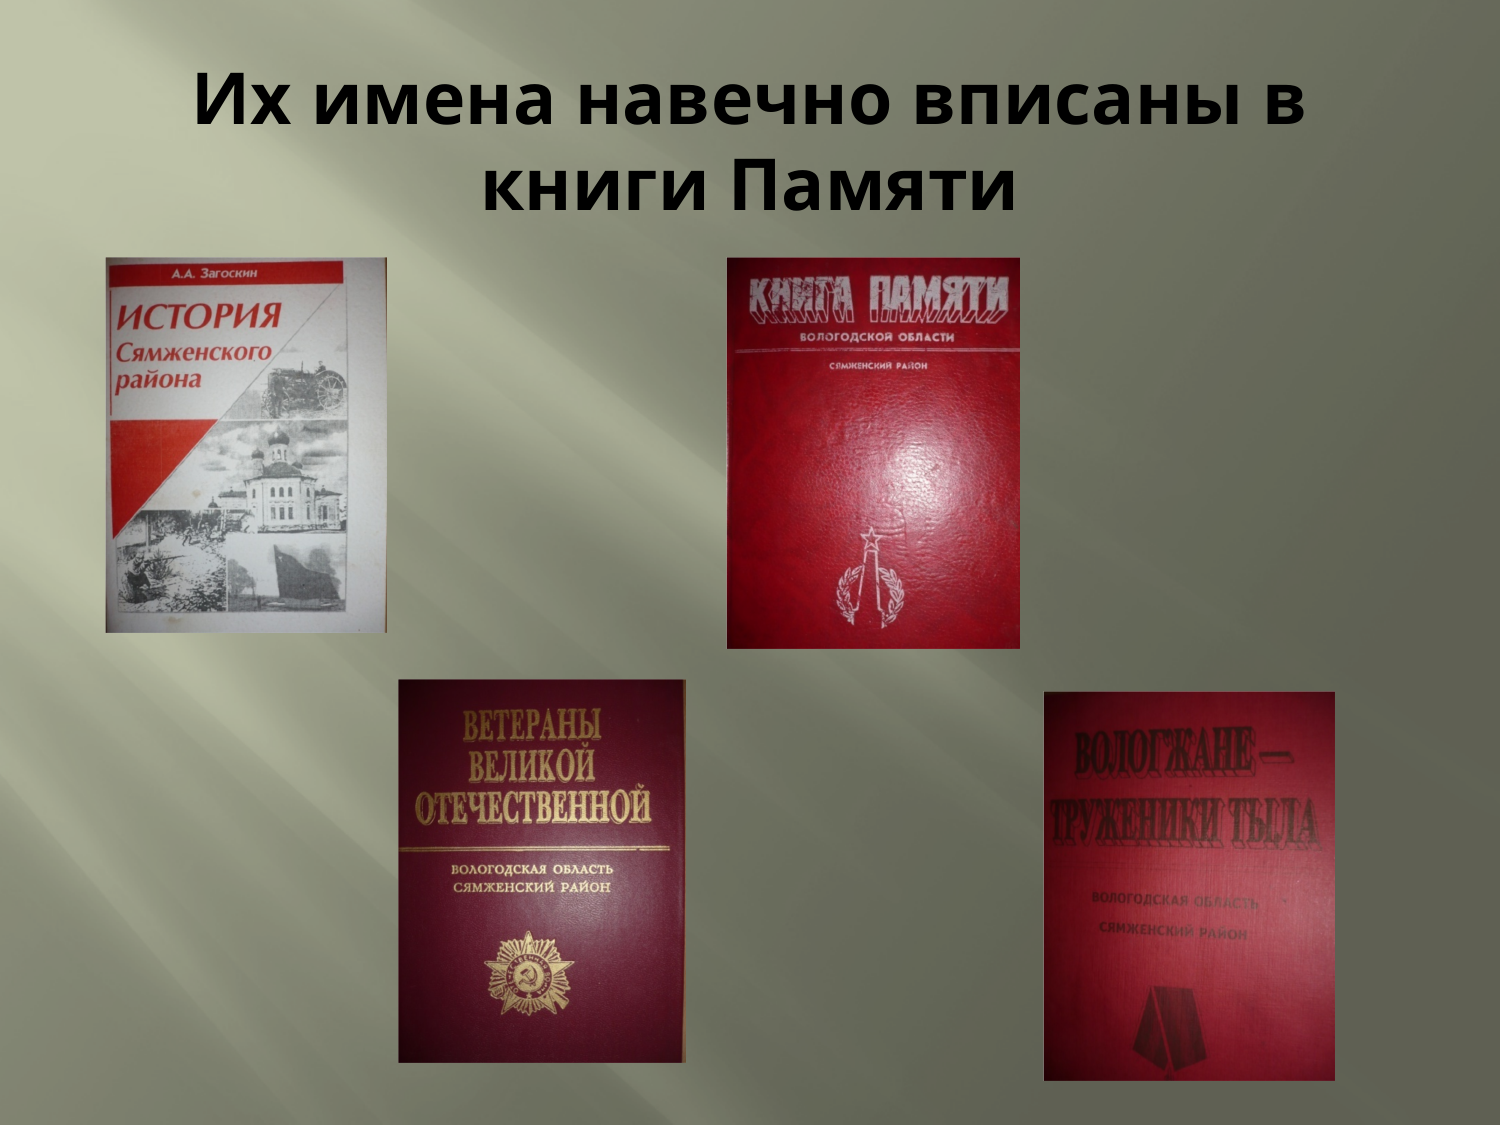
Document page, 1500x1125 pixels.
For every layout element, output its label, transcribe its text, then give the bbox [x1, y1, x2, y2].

title Их имена навечно вписаны в книги Памяти [75, 45, 1425, 233]
picture [106, 587, 387, 633]
picture [106, 258, 387, 304]
picture [677, 258, 1069, 649]
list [58, 304, 434, 587]
picture [350, 680, 734, 1063]
picture [994, 692, 1384, 1081]
